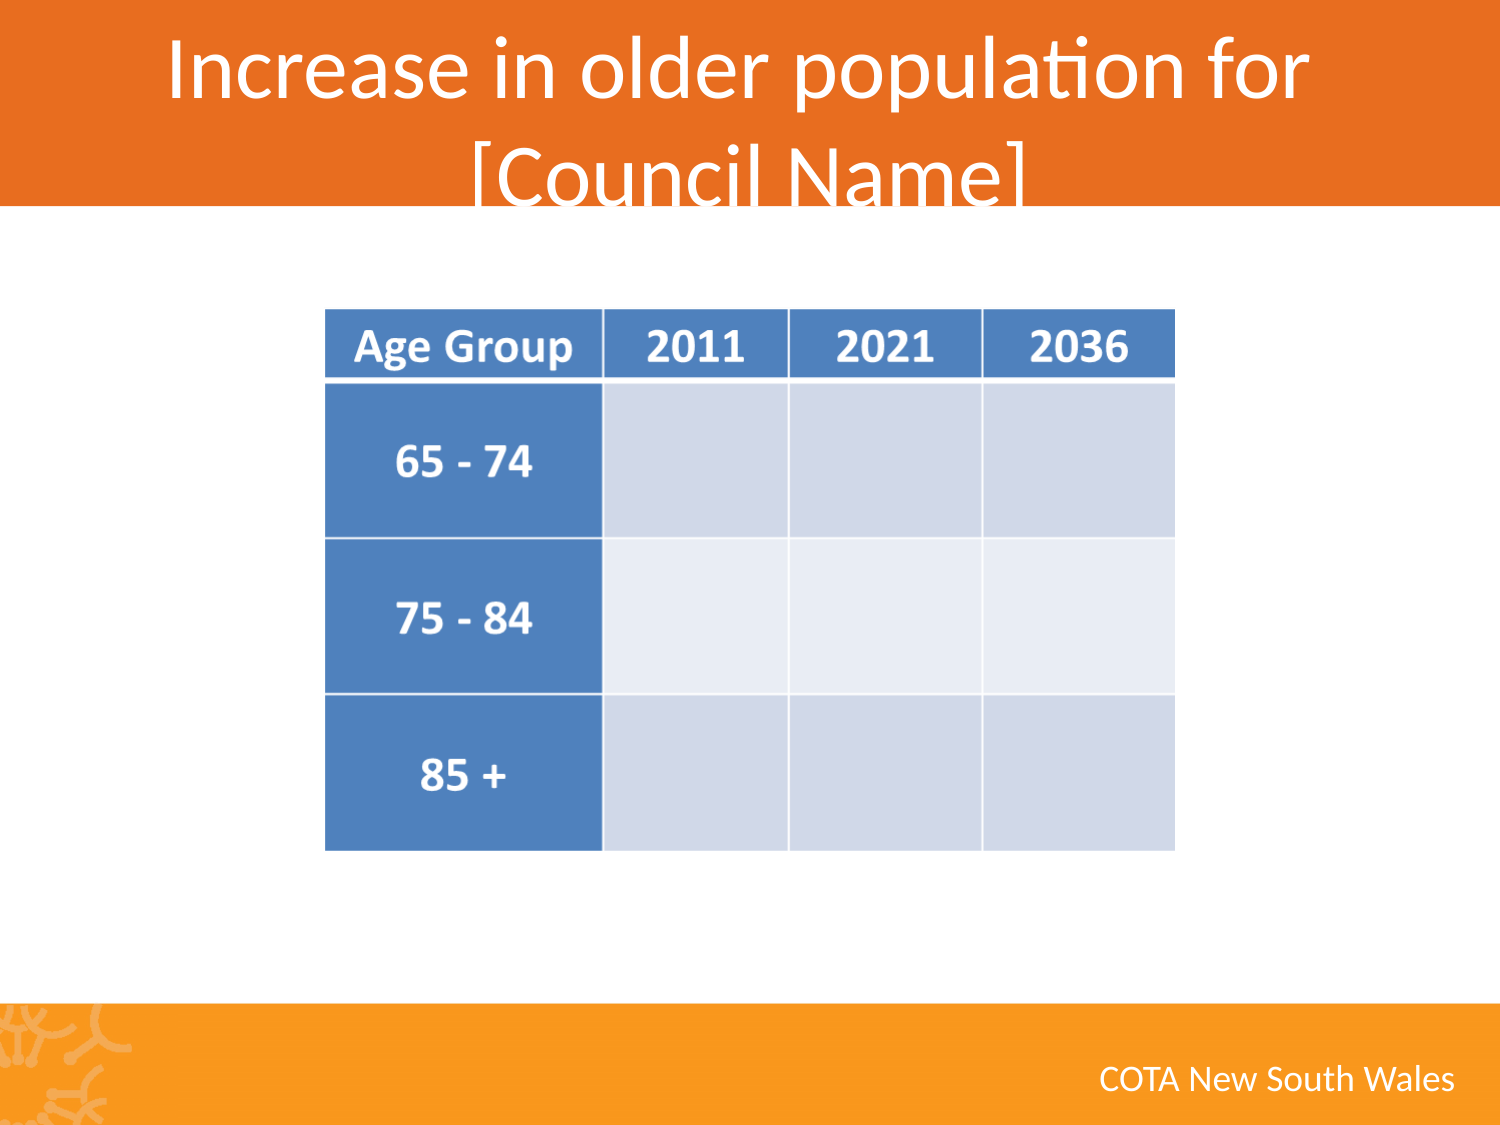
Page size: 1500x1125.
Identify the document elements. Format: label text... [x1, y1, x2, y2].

title Increase in older population for [Council Name] [0, 0, 1500, 233]
picture [0, 1002, 1500, 1125]
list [324, 299, 1176, 853]
